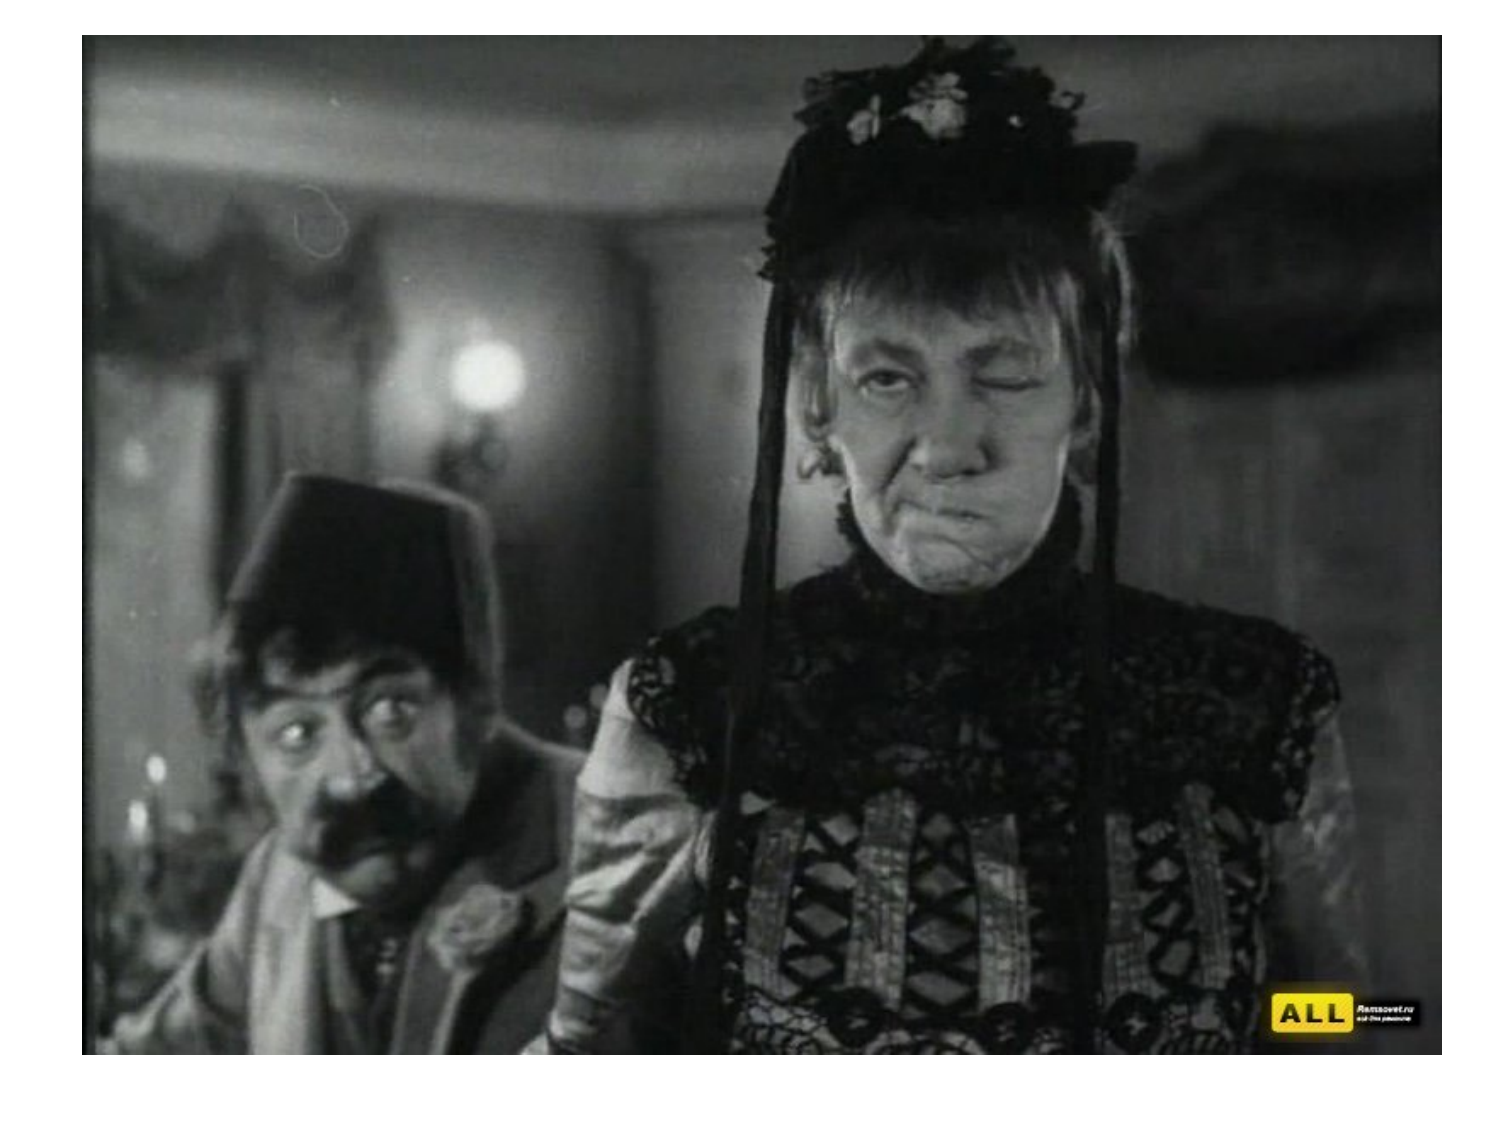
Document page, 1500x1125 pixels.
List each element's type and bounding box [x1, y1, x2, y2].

list [81, 34, 1442, 1055]
